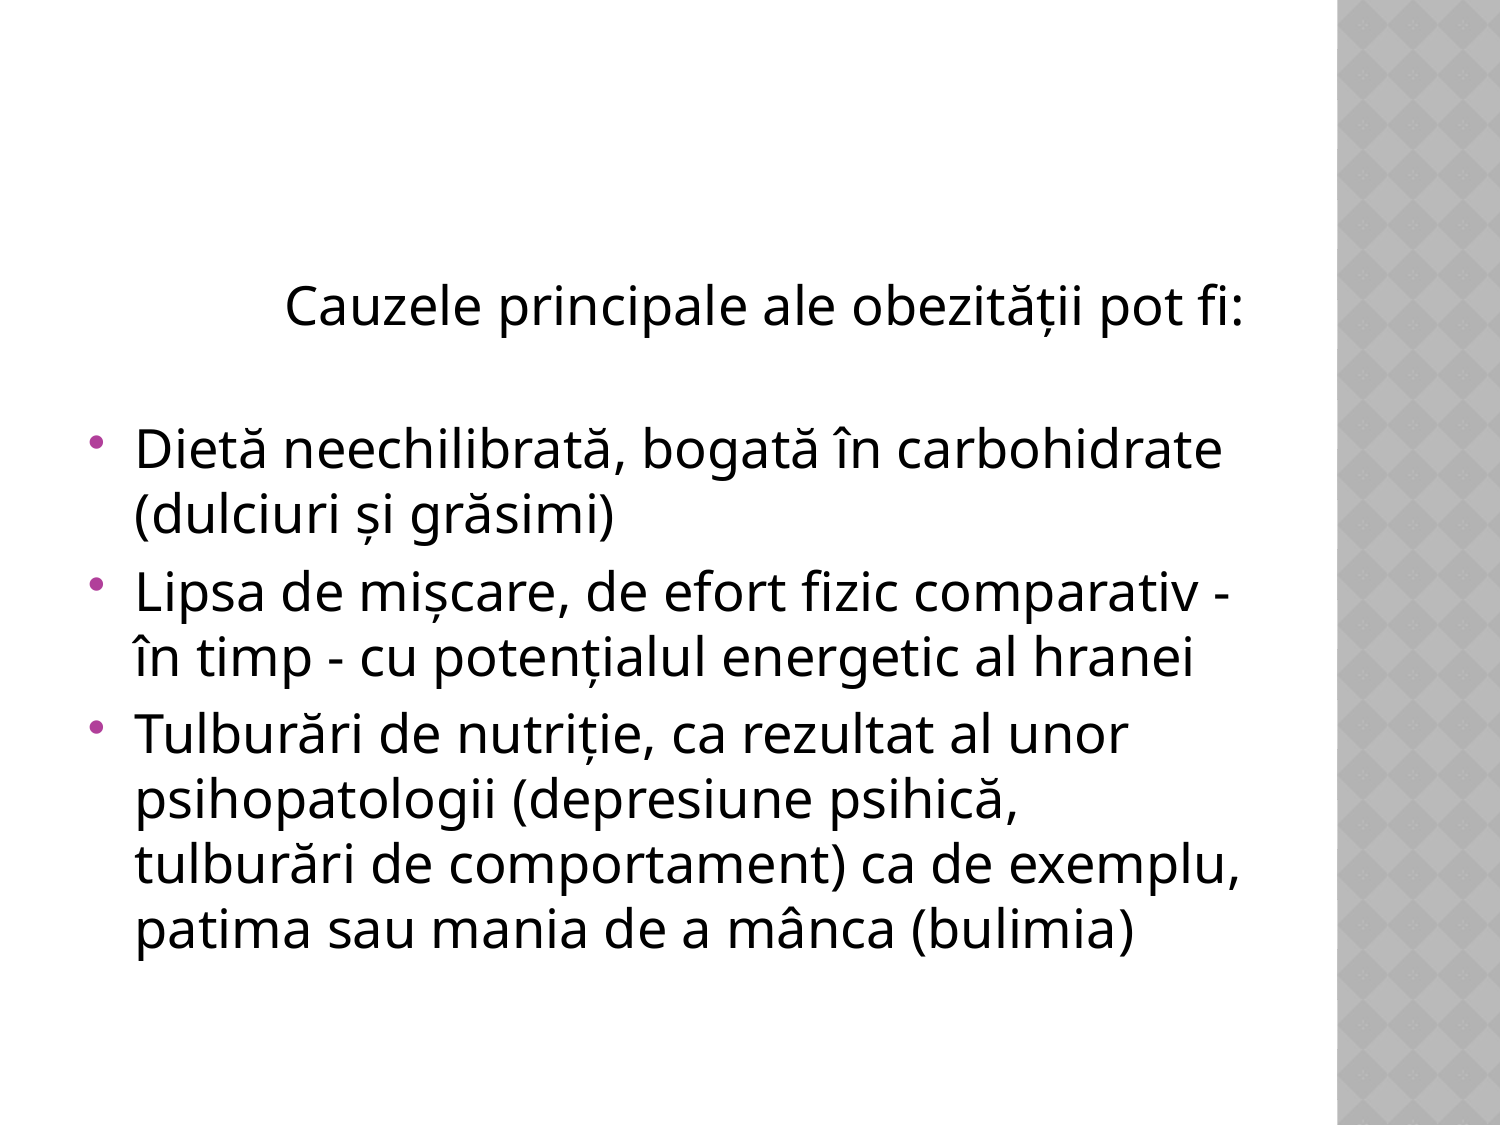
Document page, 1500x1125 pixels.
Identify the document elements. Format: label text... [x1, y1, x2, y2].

list Cauzele principale ale obezității pot fi: Dietă neechilibrată, bogată în carbohidrate (dulciuri și grăsimi) Lipsa de mișcare, de efort fizic comparativ - în timp - cu potențialul energetic al hranei Tulburări de nutriție, ca rezultat al unor psihopatologii (depresiune psihică, tulburări de comportament) ca de exemplu, patima sau mania de a mânca (bulimia) [75, 264, 1263, 1059]
